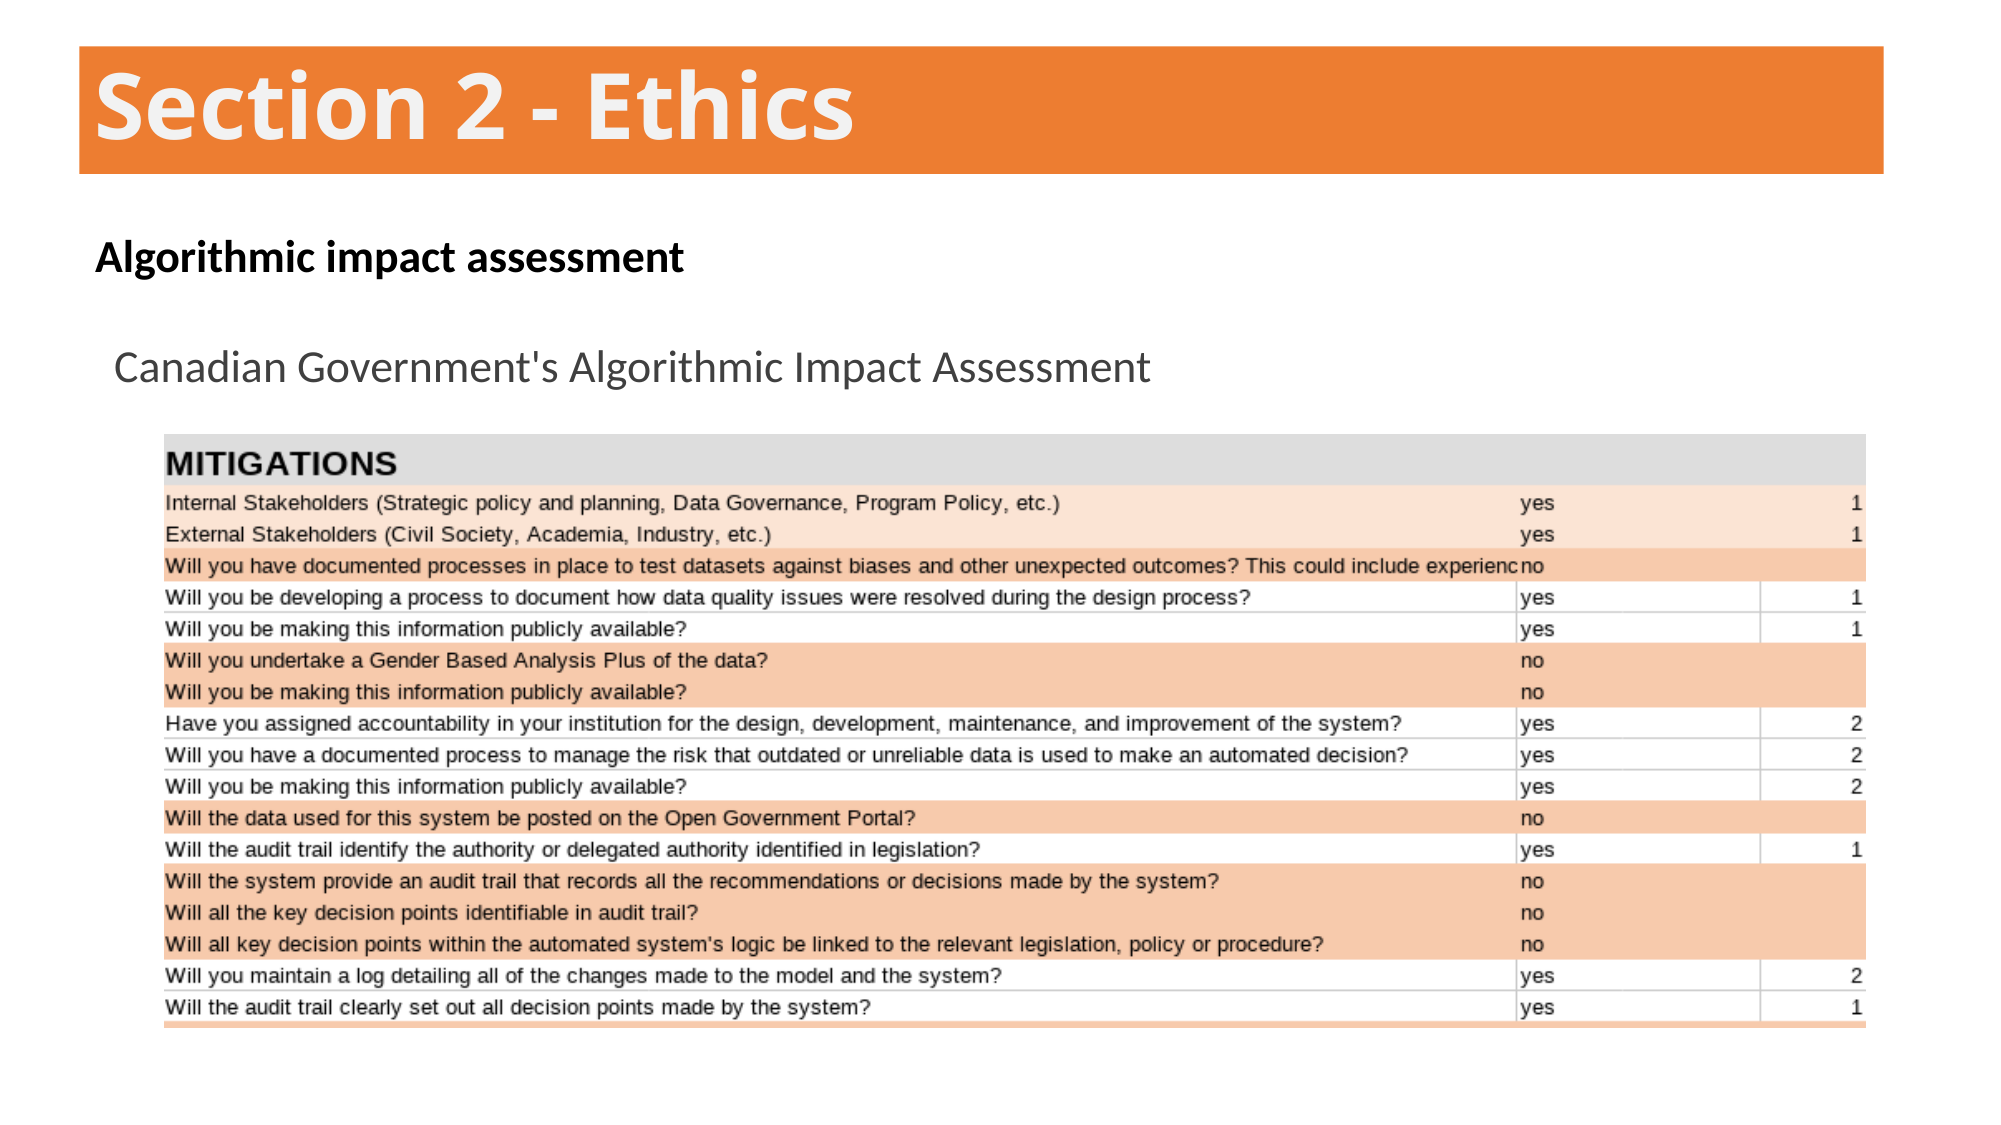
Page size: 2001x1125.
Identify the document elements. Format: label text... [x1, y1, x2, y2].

text_box Algorithmic impact assessment [80, 218, 866, 289]
text_box Section 2 - Ethics [79, 46, 1884, 174]
picture [164, 434, 1866, 1028]
text_box Canadian Government's Algorithmic Impact Assessment [99, 329, 1866, 435]
